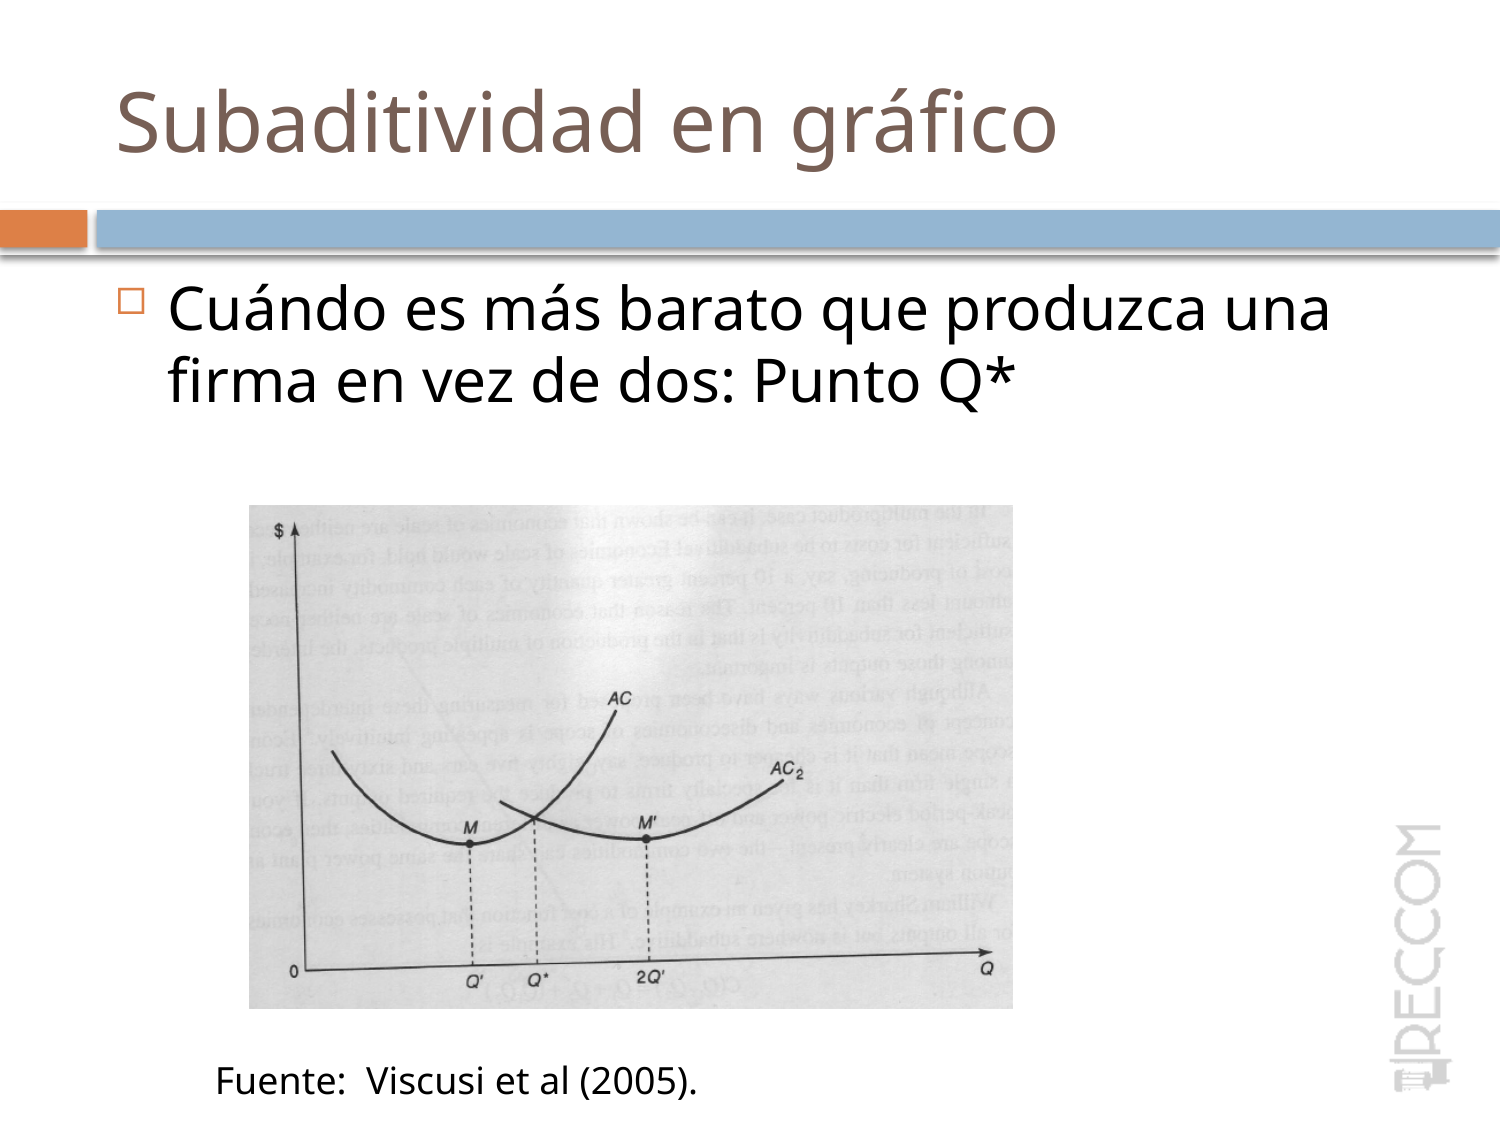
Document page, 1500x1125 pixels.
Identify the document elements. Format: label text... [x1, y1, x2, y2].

picture [249, 505, 1013, 1010]
text_box Fuente: Viscusi et al (2005). [199, 1049, 888, 1110]
title Subaditividad en gráfico [100, 37, 1438, 200]
list Cuándo es más barato que produzca una firma en vez de dos: Punto Q* [100, 262, 1400, 1000]
